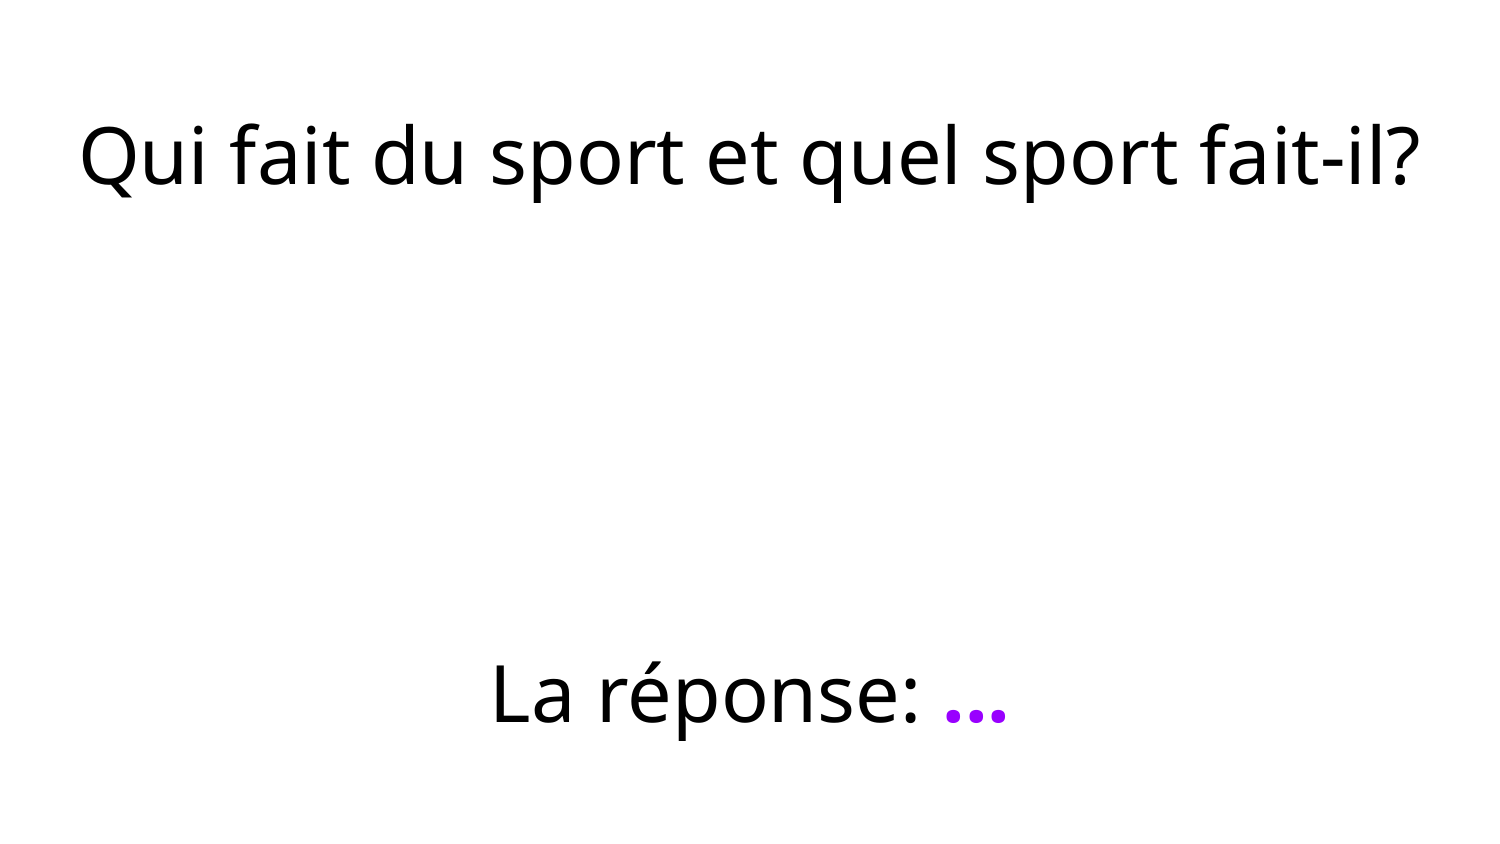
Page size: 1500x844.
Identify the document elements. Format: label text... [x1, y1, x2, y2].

text_box Qui fait du sport et quel sport fait-il? [17, 90, 1483, 216]
text_box La réponse: ... [17, 628, 1483, 754]
